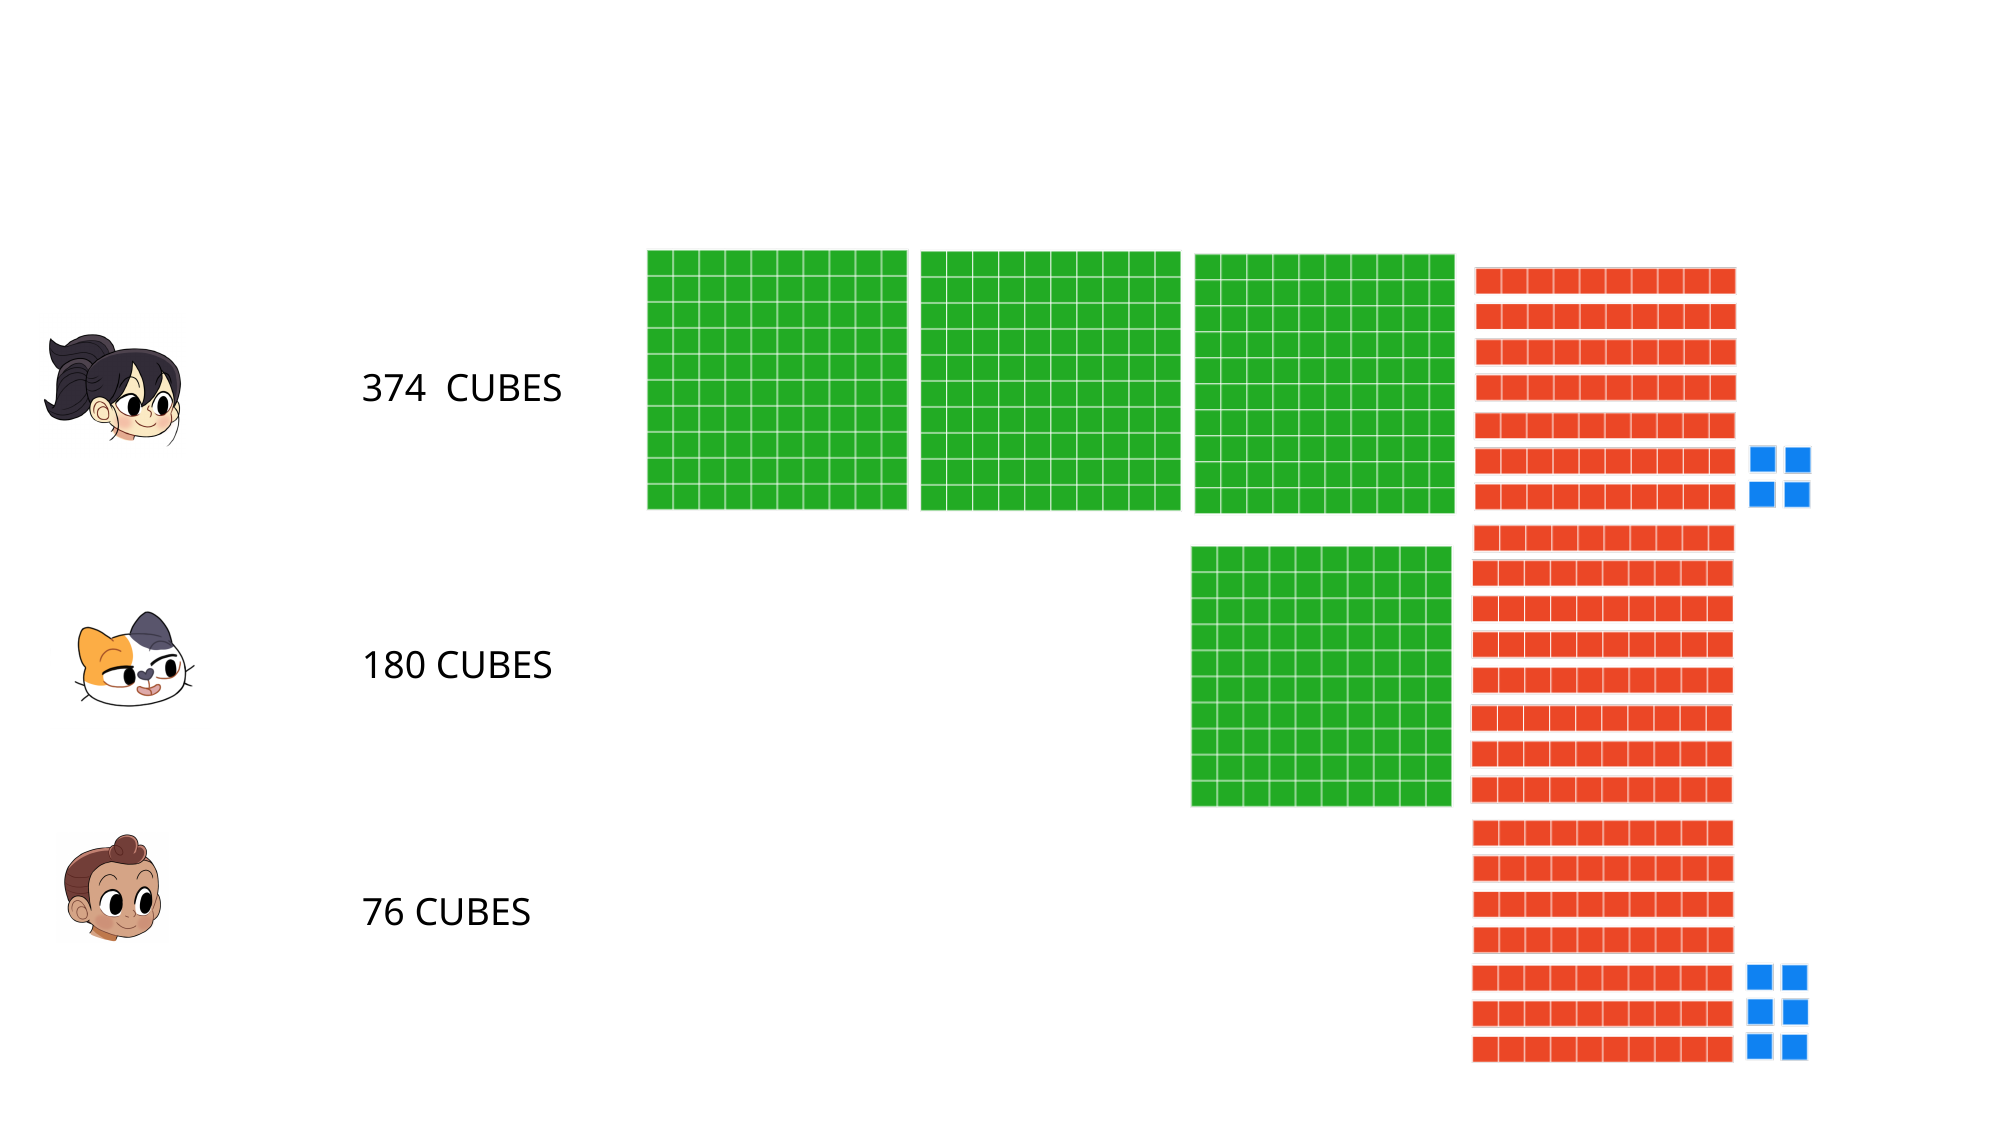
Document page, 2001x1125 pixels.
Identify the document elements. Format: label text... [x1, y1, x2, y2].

picture [49, 588, 211, 730]
text_box 180 CUBES [347, 633, 594, 694]
text_box 76 CUBES [347, 880, 594, 941]
picture [56, 832, 169, 944]
text_box 374 CUBES [347, 356, 594, 417]
picture [595, 197, 1863, 1115]
picture [38, 312, 186, 459]
